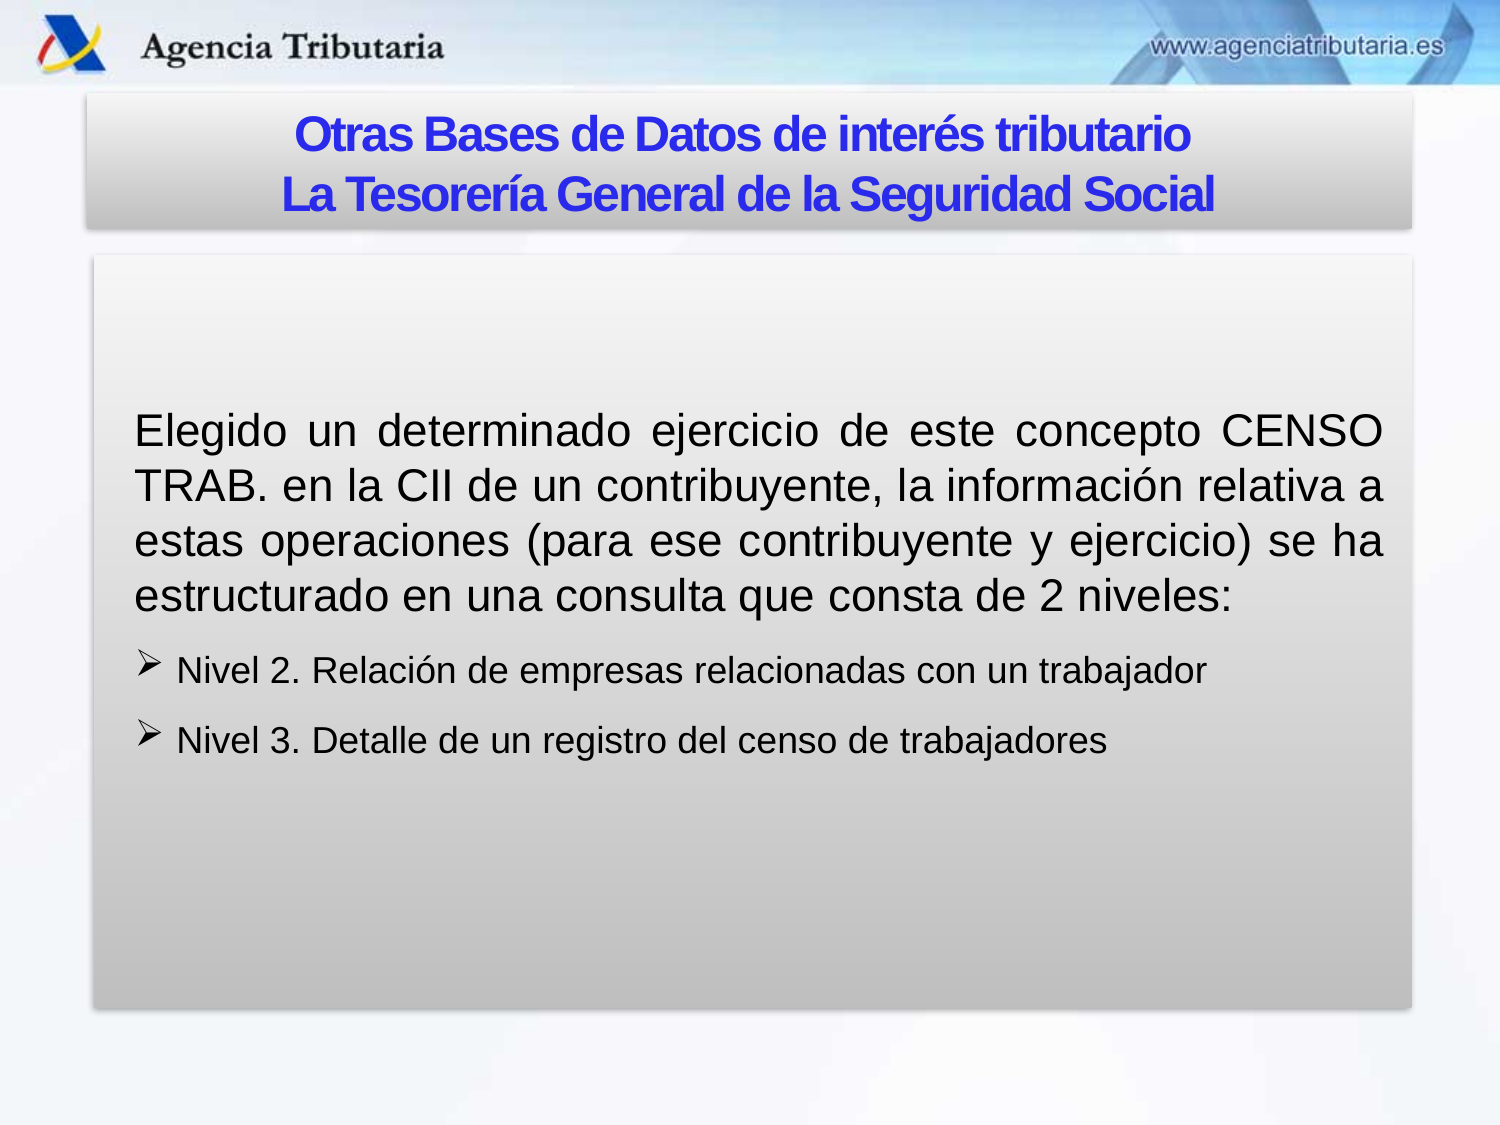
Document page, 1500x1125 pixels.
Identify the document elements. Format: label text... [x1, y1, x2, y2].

text_box [94, 255, 1412, 1008]
text_box Elegido un determinado ejercicio de este concepto CENSO TRAB. en la CII de un contribuyente, la información relativa a estas operaciones (para ese contribuyente y ejercicio) se ha estructurado en una consulta que consta de 2 niveles: Nivel 2. Relación de empresas relacionadas con un trabajador Nivel 3. Detalle de un registro del censo de trabajadores [105, 265, 1400, 799]
text_box Otras Bases de Datos de interés tributario La Tesorería General de la Seguridad Social [87, 93, 1412, 229]
picture [0, 0, 1500, 1125]
